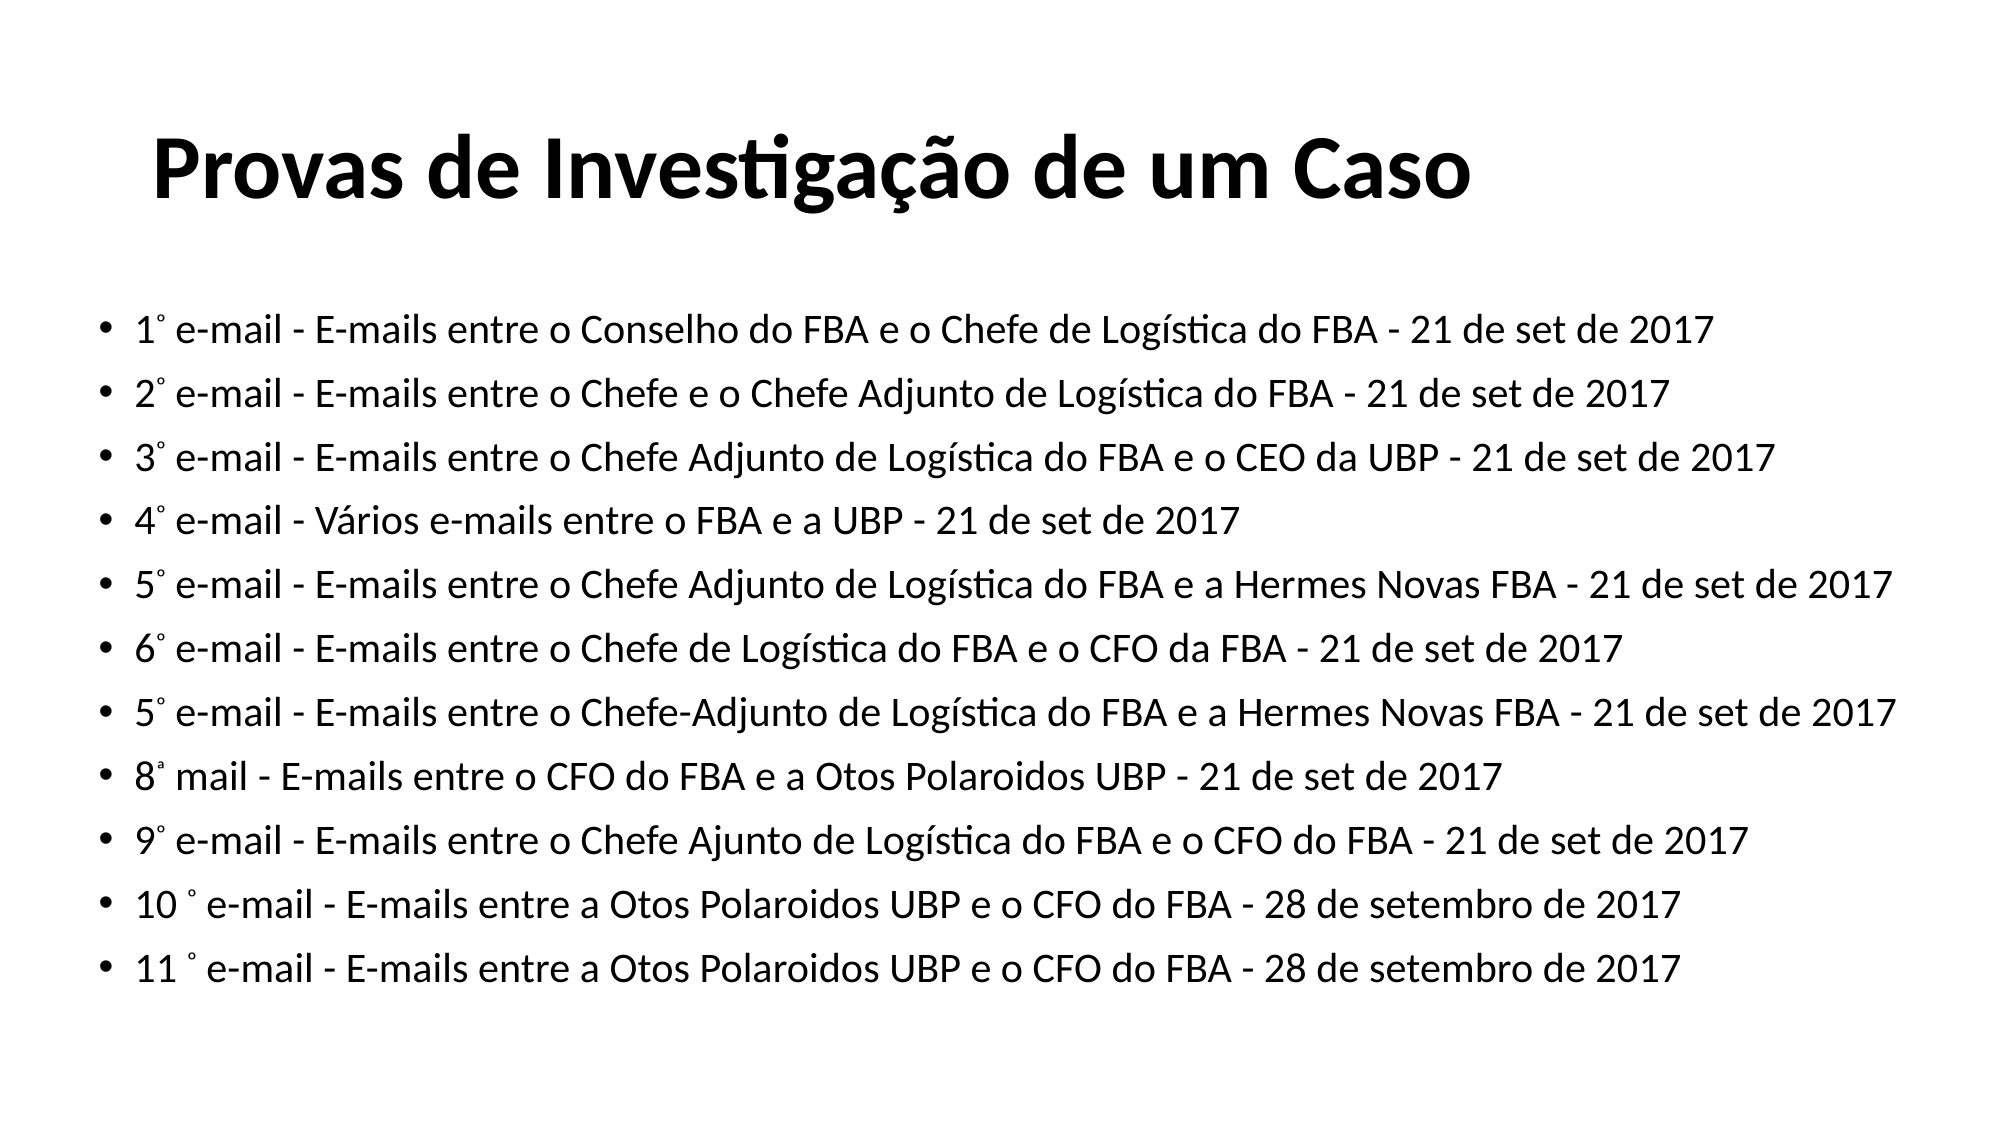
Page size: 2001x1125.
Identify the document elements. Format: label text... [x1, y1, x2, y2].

title Provas de Investigação de um Caso [137, 59, 1863, 278]
list 1º e-mail - E-mails entre o Conselho do FBA e o Chefe de Logística do FBA - 21 de set de 2017 2º e-mail - E-mails entre o Chefe e o Chefe Adjunto de Logística do FBA - 21 de set de 2017 3º e-mail - E-mails entre o Chefe Adjunto de Logística do FBA e o CEO da UBP - 21 de set de 2017 4º e-mail - Vários e-mails entre o FBA e a UBP - 21 de set de 2017 5º e-mail - E-mails entre o Chefe Adjunto de Logística do FBA e a Hermes Novas FBA - 21 de set de 2017 6º e-mail - E-mails entre o Chefe de Logística do FBA e o CFO da FBA - 21 de set de 2017 5º e-mail - E-mails entre o Chefe-Adjunto de Logística do FBA e a Hermes Novas FBA - 21 de set de 2017 8ª mail - E-mails entre o CFO do FBA e a Otos Polaroidos UBP - 21 de set de 2017 9º e-mail - E-mails entre o Chefe Ajunto de Logística do FBA e o CFO do FBA - 21 de set de 2017 10 º e-mail - E-mails entre a Otos Polaroidos UBP e o CFO do FBA - 28 de setembro de 2017 11 º e-mail - E-mails entre a Otos Polaroidos UBP e o CFO do FBA - 28 de setembro de 2017 [83, 299, 2000, 1014]
